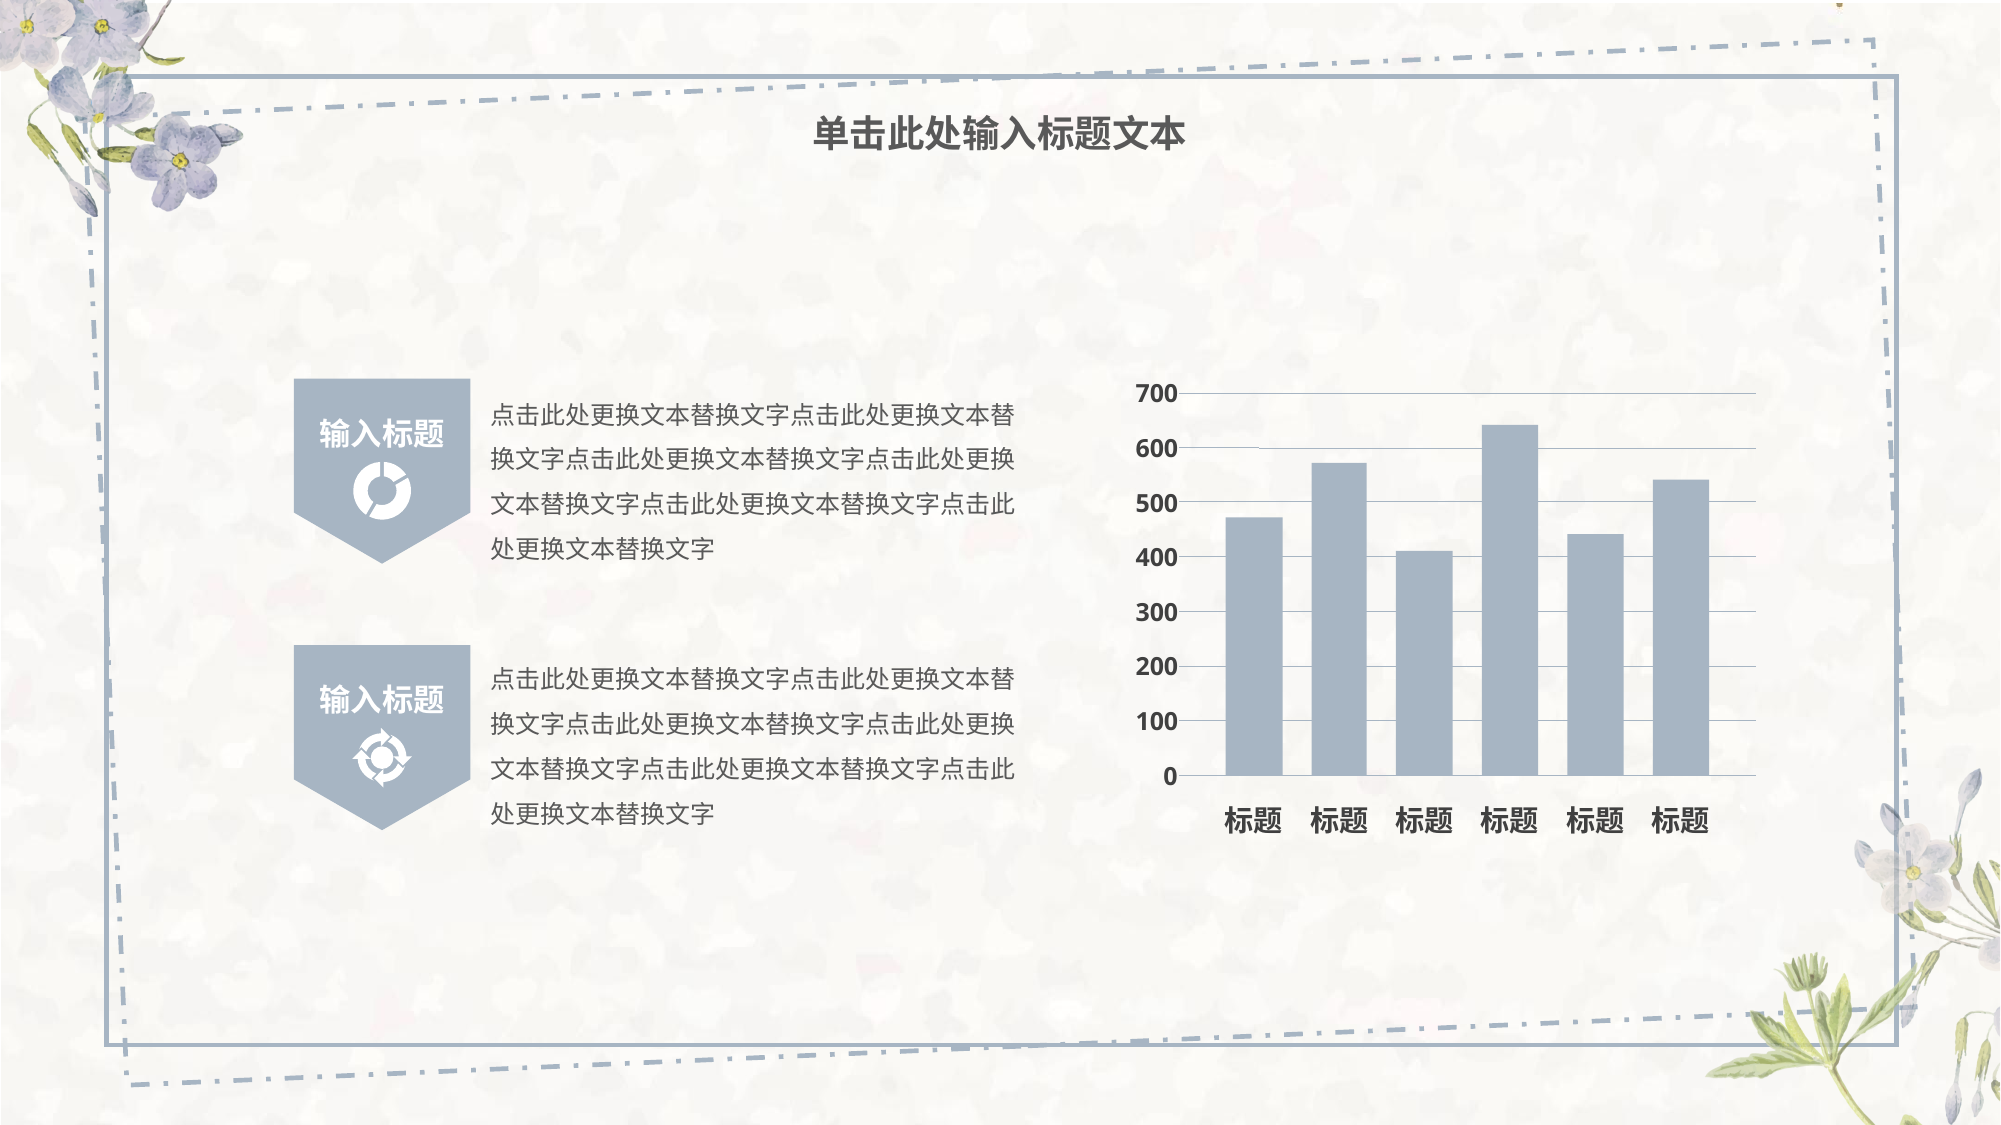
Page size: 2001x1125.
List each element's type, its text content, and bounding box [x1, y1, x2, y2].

text_box [1567, 534, 1624, 776]
text_box 700 [1120, 370, 1194, 416]
text_box 100 [1120, 697, 1194, 743]
text_box 点击此处更换文本替换文字点击此处更换文本替换文字点击此处更换文本替换文字点击此处更换文本替换文字点击此处更换文本替换文字点击此处更换文本替换文字 [479, 643, 1044, 834]
text_box 输入标题 [293, 378, 471, 564]
text_box 标题 [1465, 795, 1551, 845]
text_box 标题 [1209, 795, 1294, 845]
text_box [1395, 550, 1453, 776]
text_box 点击此处更换文本替换文字点击此处更换文本替换文字点击此处更换文本替换文字点击此处更换文本替换文字点击此处更换文本替换文字点击此处更换文本替换文字 [479, 378, 1044, 570]
text_box 标题 [1551, 795, 1636, 845]
text_box [1311, 462, 1367, 776]
text_box 标题 [1294, 795, 1379, 845]
text_box 0 [1148, 752, 1193, 798]
text_box 300 [1120, 588, 1194, 634]
text_box 输入标题 [293, 645, 471, 831]
text_box 标题 [1636, 795, 1726, 845]
text_box [353, 461, 381, 515]
text_box [1652, 479, 1710, 776]
text_box [1481, 424, 1539, 776]
text_box [383, 461, 407, 482]
text_box 400 [1120, 534, 1194, 580]
text_box [1225, 517, 1283, 776]
text_box [369, 477, 411, 520]
text_box 200 [1120, 643, 1194, 689]
text_box 标题 [1379, 795, 1465, 845]
text_box 单击此处输入标题文本 [794, 102, 1205, 162]
text_box 600 [1120, 424, 1194, 470]
text_box [352, 727, 412, 788]
picture [0, 0, 2001, 1125]
text_box 500 [1120, 479, 1194, 525]
